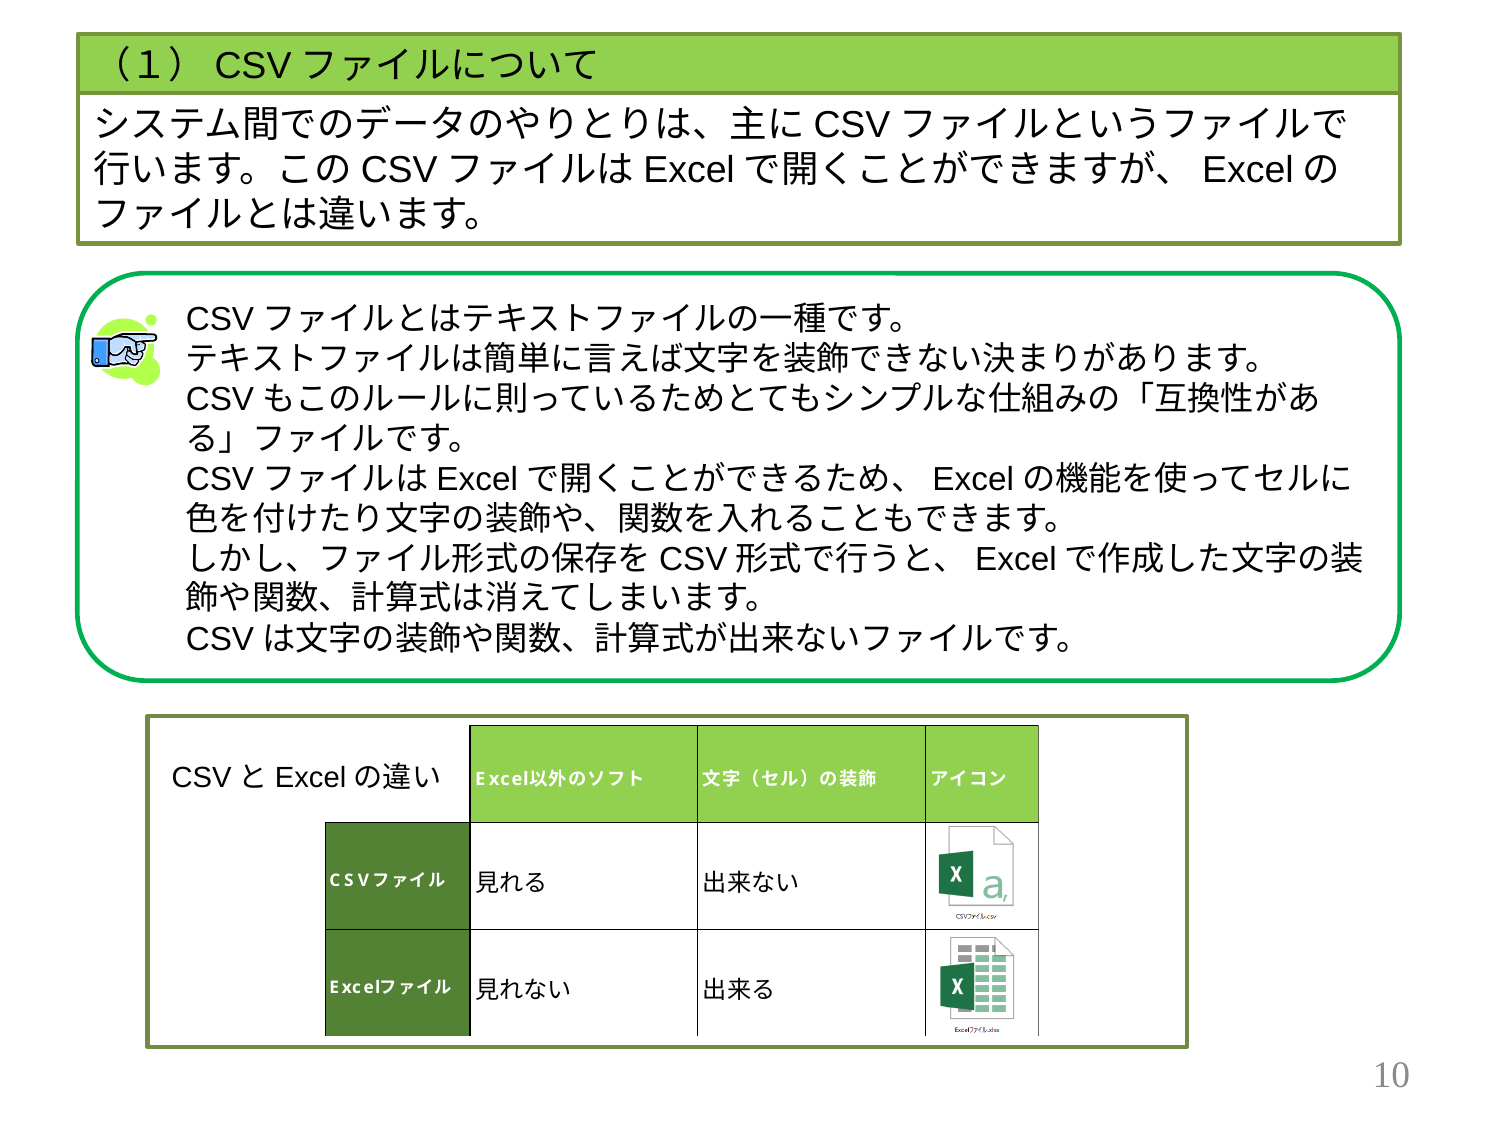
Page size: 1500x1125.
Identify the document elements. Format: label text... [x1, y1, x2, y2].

text_box CSVとExcelの違い [156, 751, 319, 802]
text_box （１）CSVファイルについて [76, 32, 1402, 91]
text_box システム間でのデータのやりとりは、主にCSVファイルというファイルで 行います。このCSVファイルはExcelで開くことができますが、Excelのファイルとは違います。 [76, 91, 1402, 246]
picture [90, 314, 161, 386]
text_box [145, 714, 1189, 1049]
picture [324, 724, 1040, 1038]
text_box CSVファイルとはテキストファイルの一種です。 テキストファイルは簡単に言えば文字を装飾できない決まりがあります。 CSVもこのルールに則っているためとてもシンプルな仕組みの「互換性がある」ファイルです。 CSVファイルはExcelで開くことができるため、Excelの機能を使ってセルに色を付けたり文字の装飾や、関数を入れることもできます。 しかし、ファイル形式の保存をCSV形式で行うと、Excelで作成した文字の装飾や関数、計算式は消えてしまいます。 CSVは文字の装飾や関数、計算式が出来ないファイルです。 [75, 271, 1402, 683]
slide_number 9 [1074, 1042, 1425, 1103]
